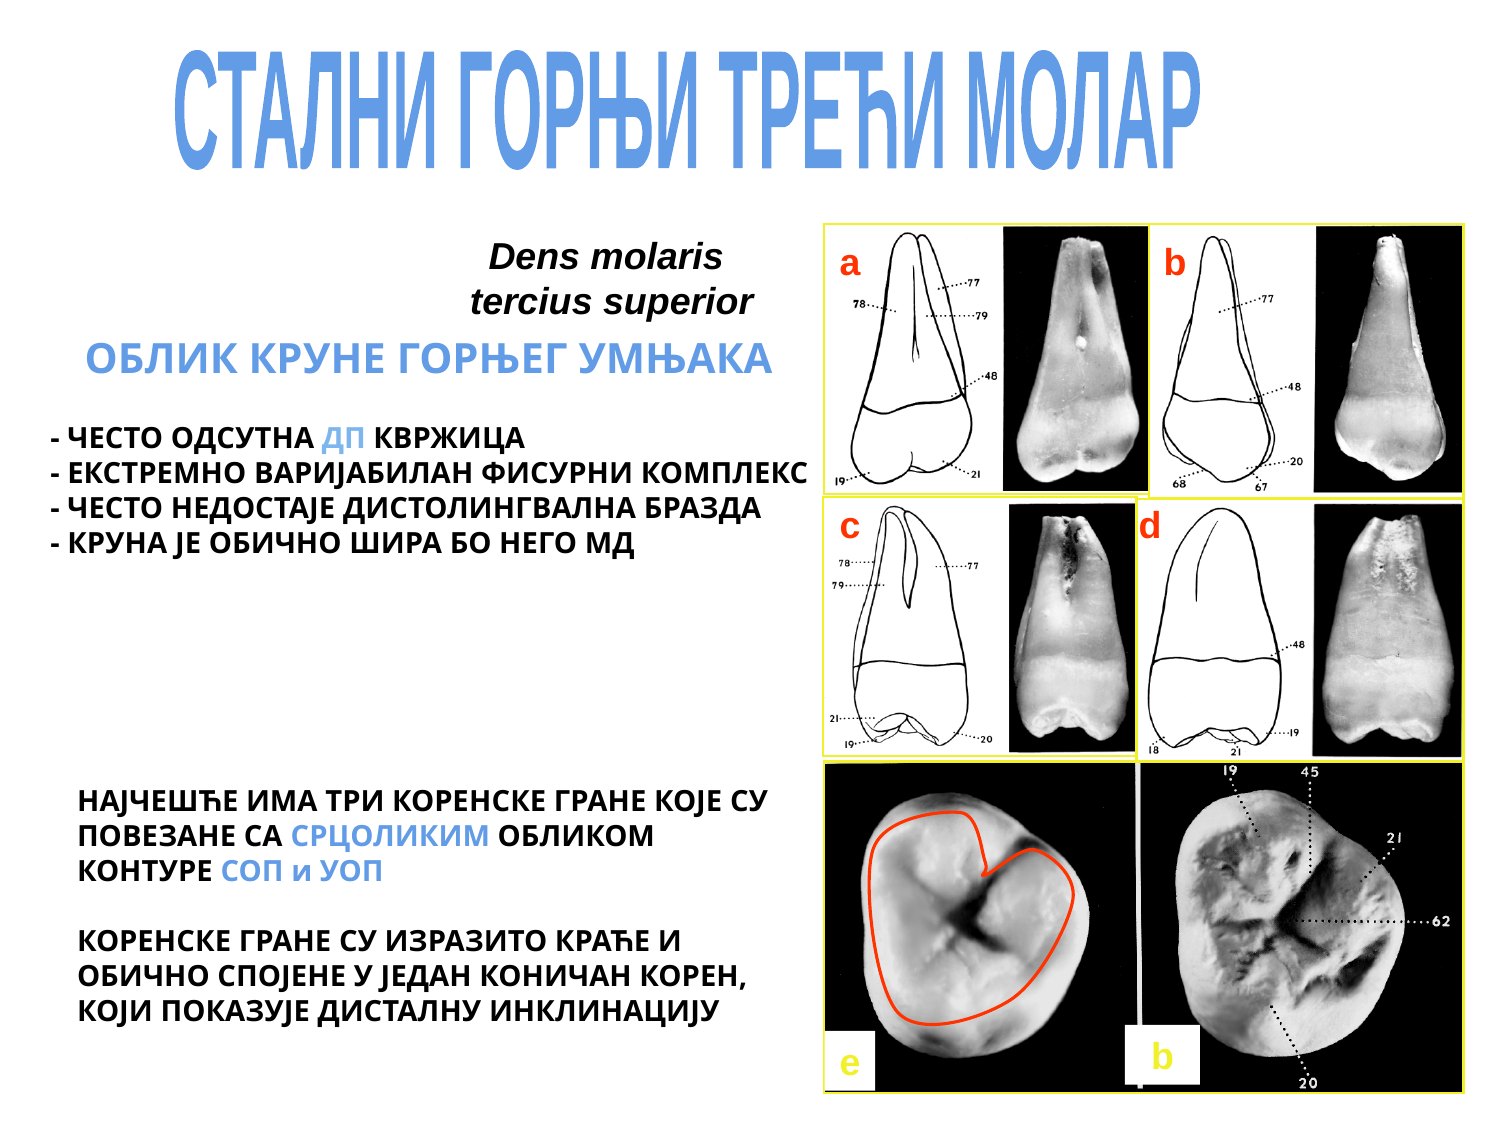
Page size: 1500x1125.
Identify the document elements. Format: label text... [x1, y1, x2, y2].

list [824, 224, 1148, 493]
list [1149, 224, 1463, 498]
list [1137, 499, 1463, 760]
text_box ОБЛИК КРУНЕ ГОРЊЕГ УМЊАКА [69, 324, 788, 390]
text_box [87, 824, 118, 975]
text_box d [1123, 493, 1177, 499]
text_box НАЈЧЕШЋЕ ИМА ТРИ КОРЕНСКЕ ГРАНЕ КОЈЕ СУ ПОВЕЗАНЕ СА СРЦОЛИКИМ ОБЛИКОМ КОНТУРЕ СОП и УОП КОРЕНСКЕ ГРАНЕ СУ ИЗРАЗИТО КРАЋЕ И ОБИЧНО СПОЈЕНЕ У ЈЕДАН КОНИЧАН КОРЕН, КОЈИ ПОКАЗУЈЕ ДИСТАЛНУ ИНКЛИНАЦИЈУ [62, 774, 813, 1119]
text_box Dens molaris tercius superior [399, 224, 813, 330]
text_box c [824, 493, 876, 497]
text_box - ЧЕСТО OДСУТНА ДП КВРЖИЦА - ЕКСТРЕМНО ВАРИЈАБИЛАН ФИСУРНИ КОМПЛЕКС - ЧЕСТО НЕДОСТАЈЕ ДИСТОЛИНГВАЛНА БРАЗДА - КРУНА ЈЕ ОБИЧНО ШИРА БО НЕГО МД [35, 412, 824, 567]
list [824, 497, 1137, 756]
picture [824, 762, 1463, 1092]
